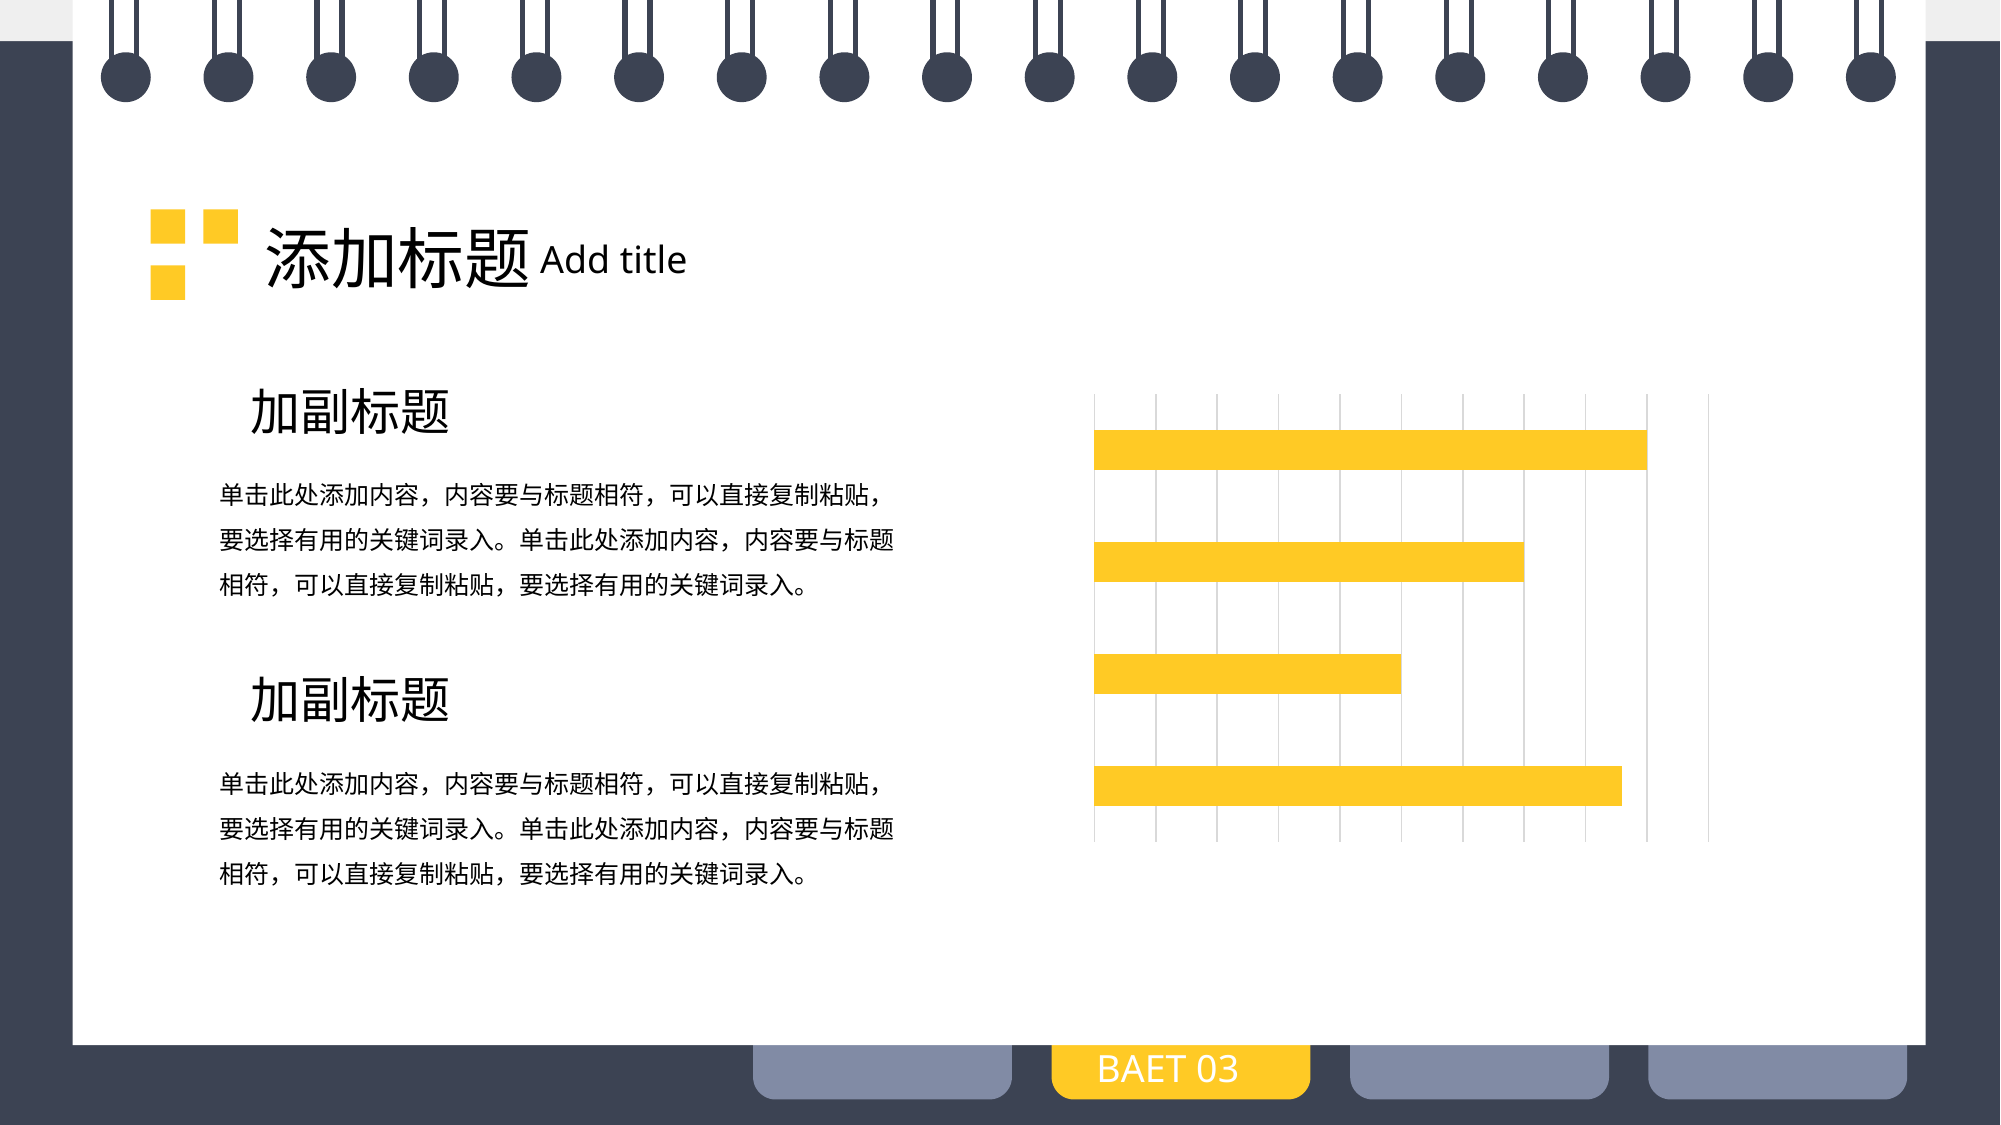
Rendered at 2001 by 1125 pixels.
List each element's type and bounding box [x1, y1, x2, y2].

text_box [1647, 1046, 1909, 1101]
text_box [0, 0, 72, 42]
text_box [1051, 1046, 1311, 1100]
text_box [1926, 0, 2000, 42]
text_box [752, 1046, 1014, 1101]
text_box [0, 42, 2000, 1125]
chart [1081, 384, 1722, 852]
text_box [72, 0, 1926, 1046]
text_box [150, 209, 238, 300]
text_box [1349, 1046, 1611, 1101]
